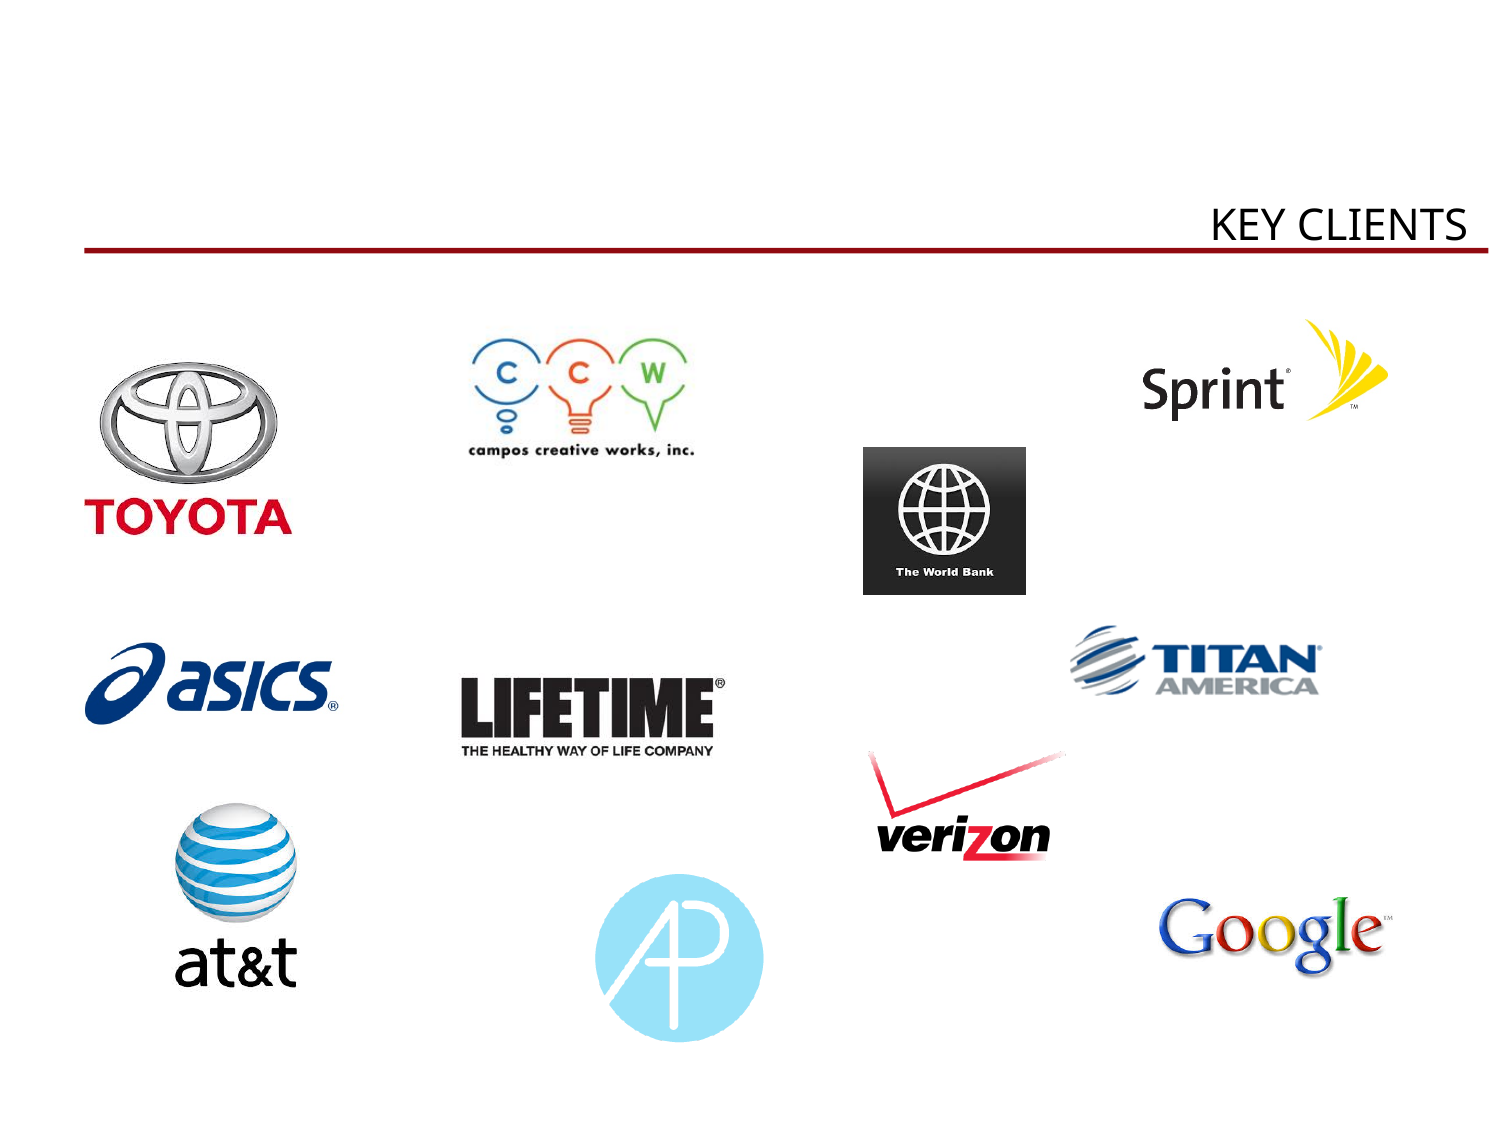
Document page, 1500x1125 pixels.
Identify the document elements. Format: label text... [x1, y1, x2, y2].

picture [41, 599, 396, 767]
picture [431, 672, 734, 759]
picture [590, 872, 765, 1046]
picture [434, 323, 733, 491]
picture [1158, 897, 1393, 980]
picture [863, 447, 1027, 595]
text_box [82, 246, 907, 255]
text_box [1483, 246, 1490, 255]
picture [158, 794, 314, 1002]
picture [1143, 319, 1388, 421]
picture [84, 358, 298, 537]
picture [862, 742, 1071, 868]
picture [1069, 625, 1324, 697]
text_box KEY CLIENTS [907, 189, 1483, 257]
